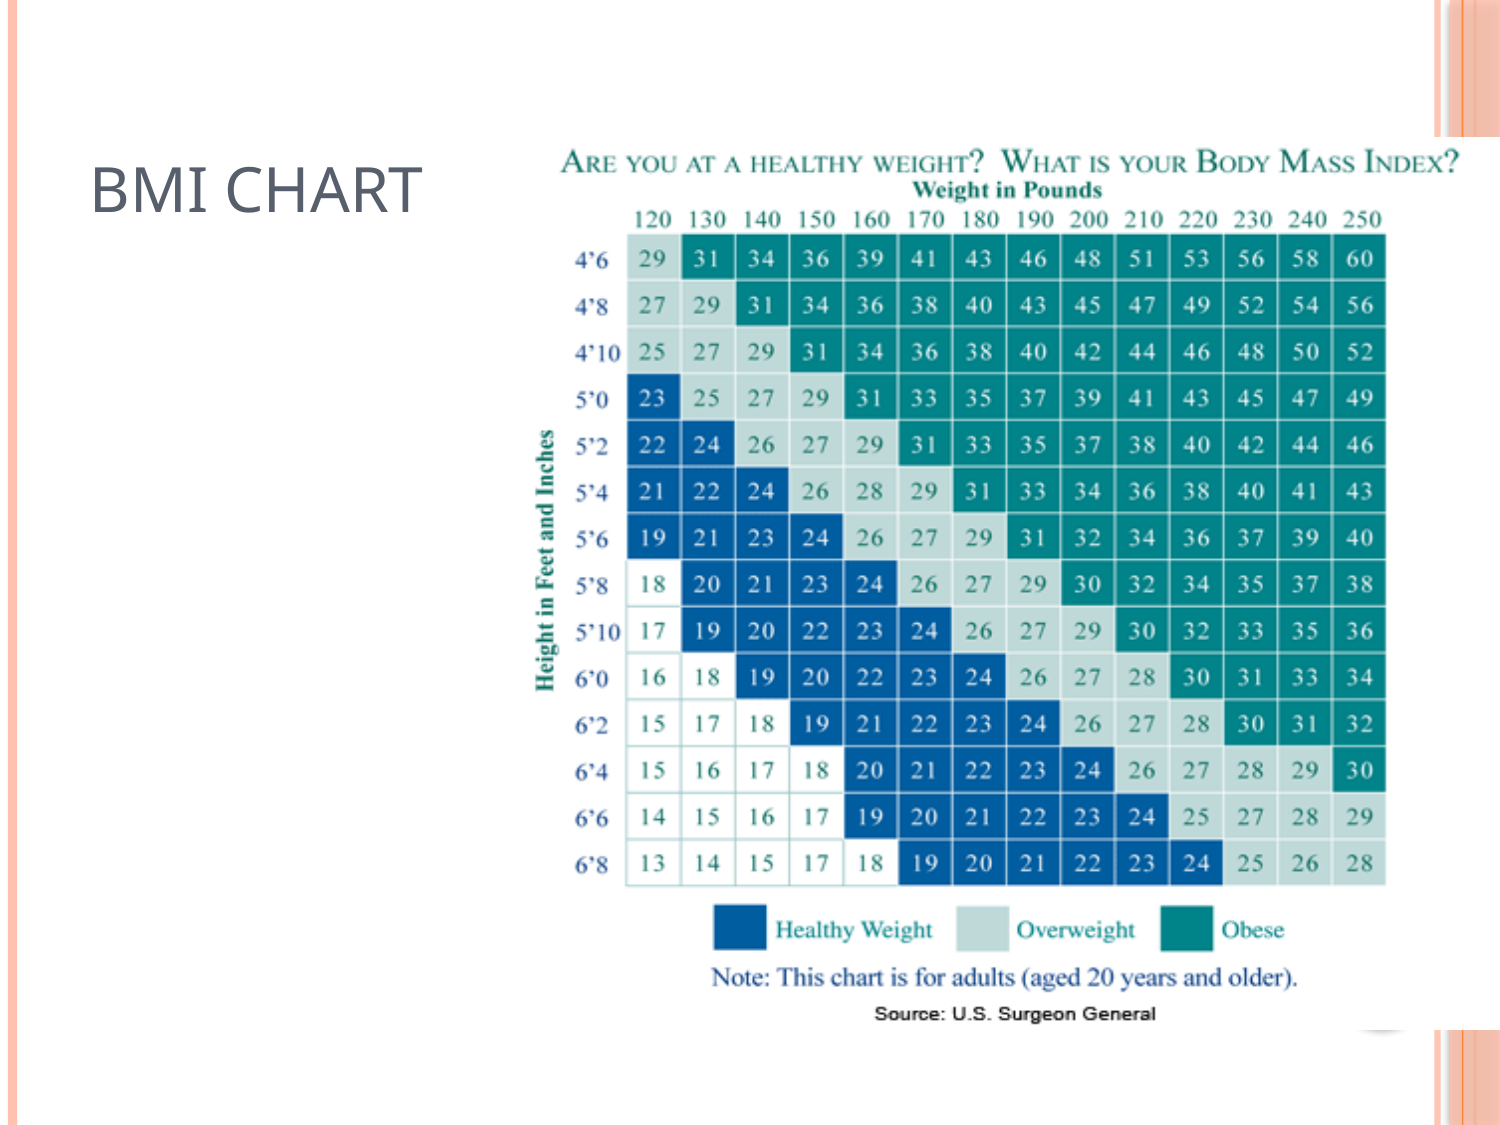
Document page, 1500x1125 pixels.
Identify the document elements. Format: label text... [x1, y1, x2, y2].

title BMI Chart [75, 45, 1300, 233]
picture [503, 136, 1500, 1031]
